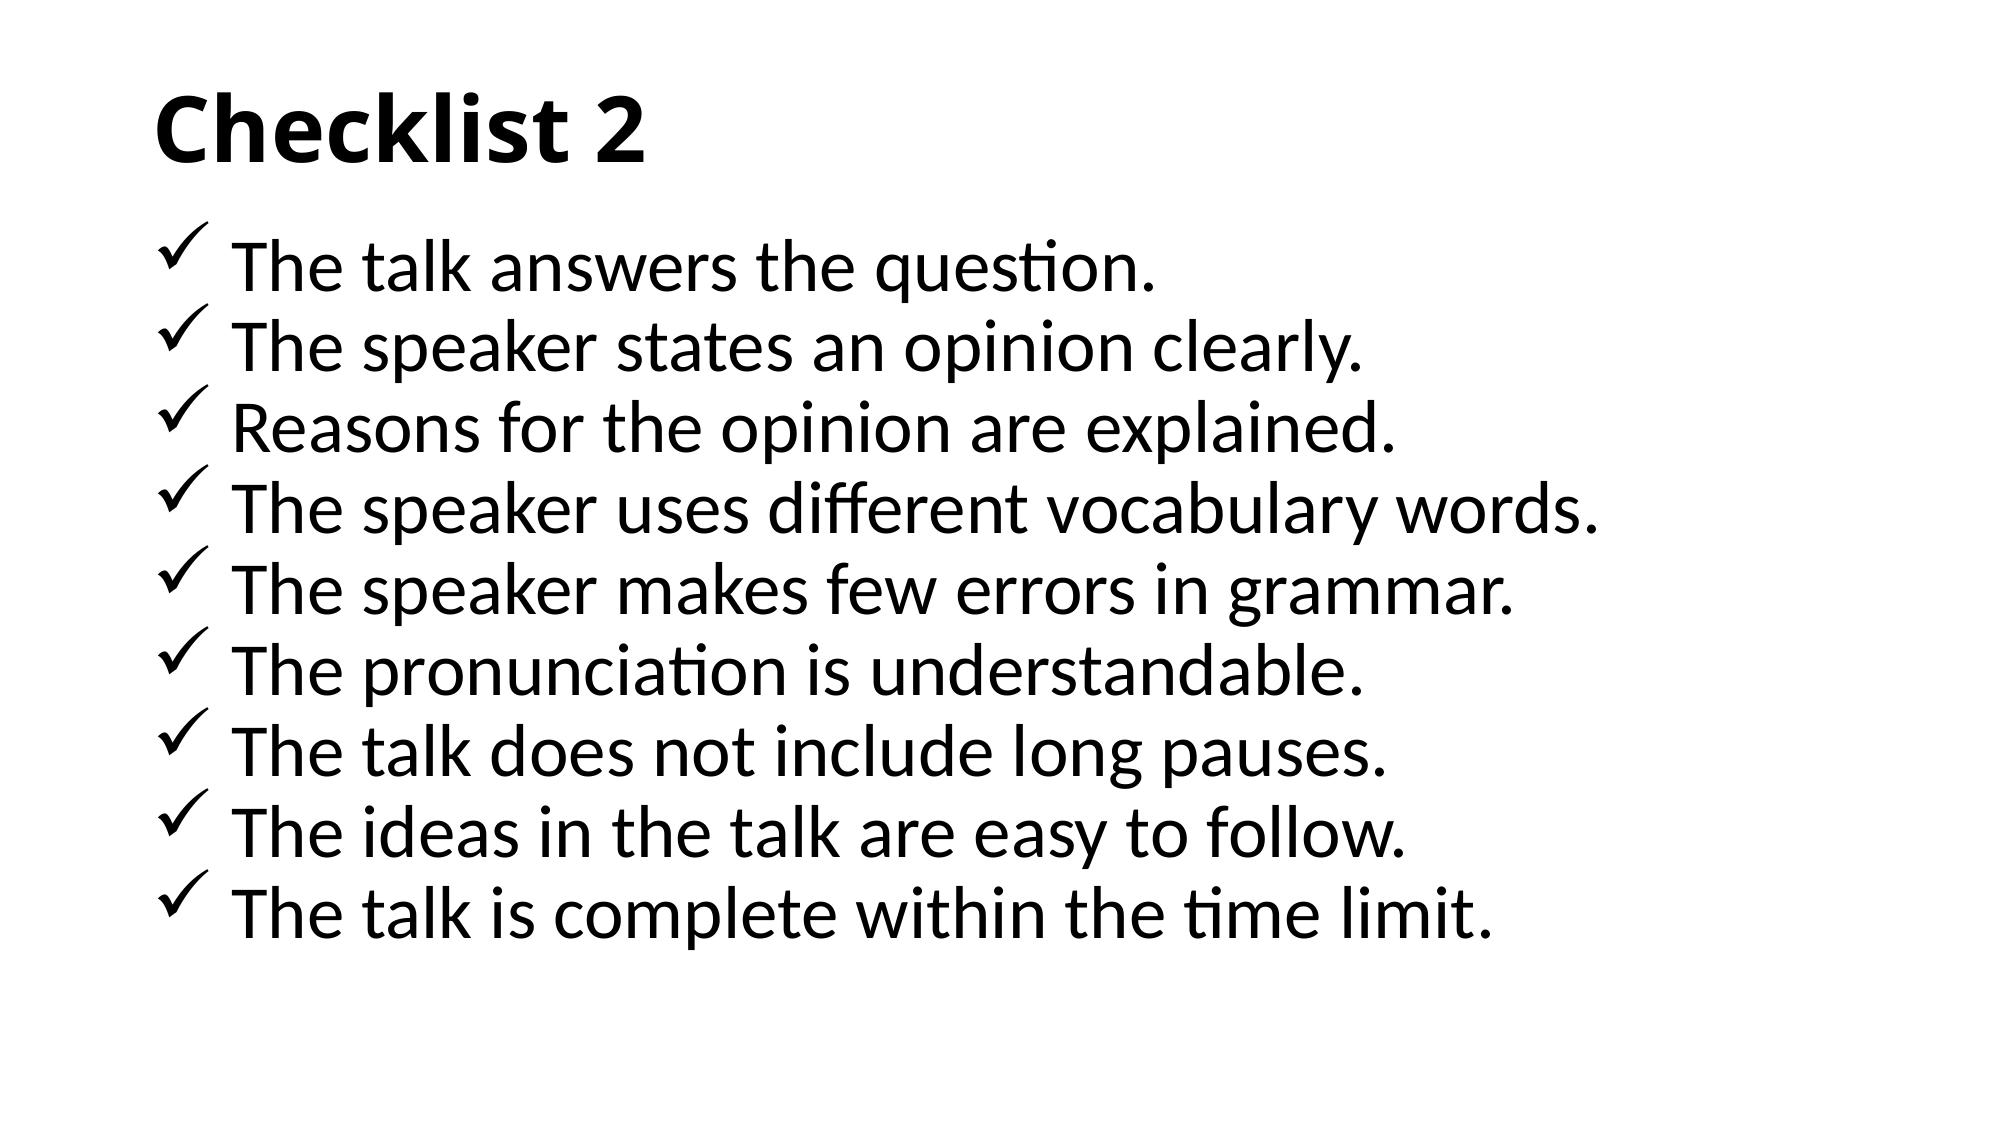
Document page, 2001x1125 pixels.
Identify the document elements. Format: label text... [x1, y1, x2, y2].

text_box [137, 367, 1863, 414]
list The talk answers the question. The speaker states an opinion clearly. Reasons for the opinion are explained. The speaker uses different vocabulary words. The speaker makes few errors in grammar. The pronunciation is understandable. The talk does not include long pauses. The ideas in the talk are easy to follow. The talk is complete within the time limit. [137, 414, 1863, 1014]
title Checklist 2 [137, 81, 1863, 162]
list The talk answers the question. The speaker states an opinion clearly. Reasons for the opinion are explained. The speaker uses different vocabulary words. The speaker makes few errors in grammar. The pronunciation is understandable. The talk does not include long pauses. The ideas in the talk are easy to follow. The talk is complete within the time limit. [137, 162, 1863, 367]
